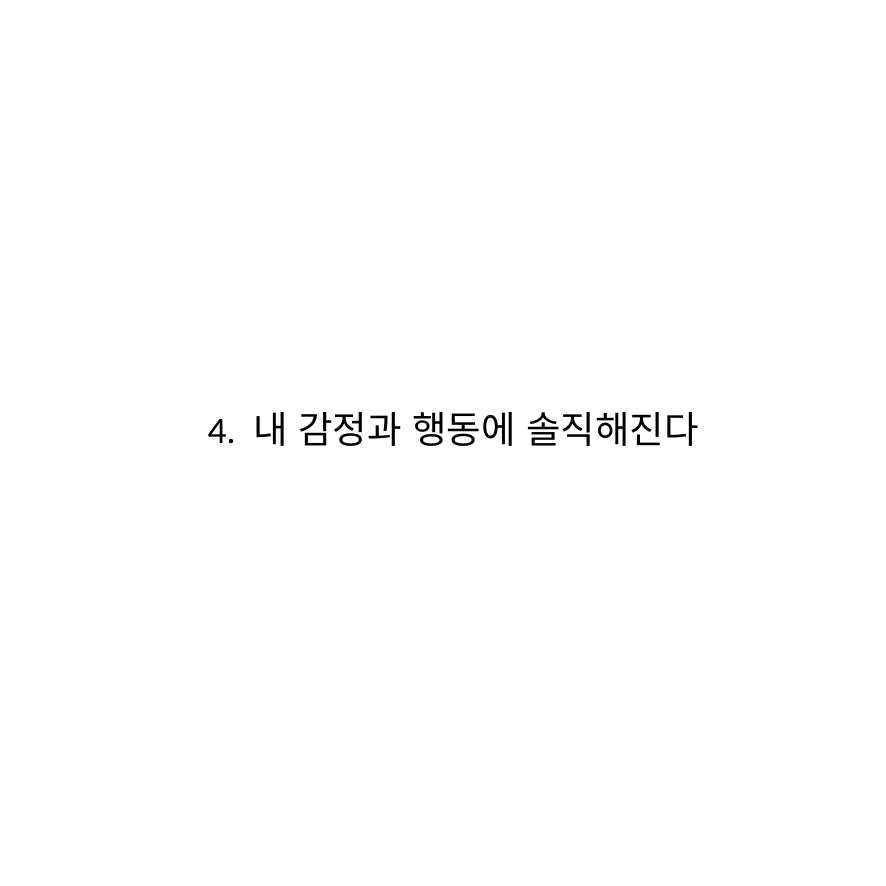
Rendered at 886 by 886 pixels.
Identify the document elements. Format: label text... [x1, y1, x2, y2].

text_box 4. 내 감정과 행동에 솔직해진다 [192, 398, 714, 459]
